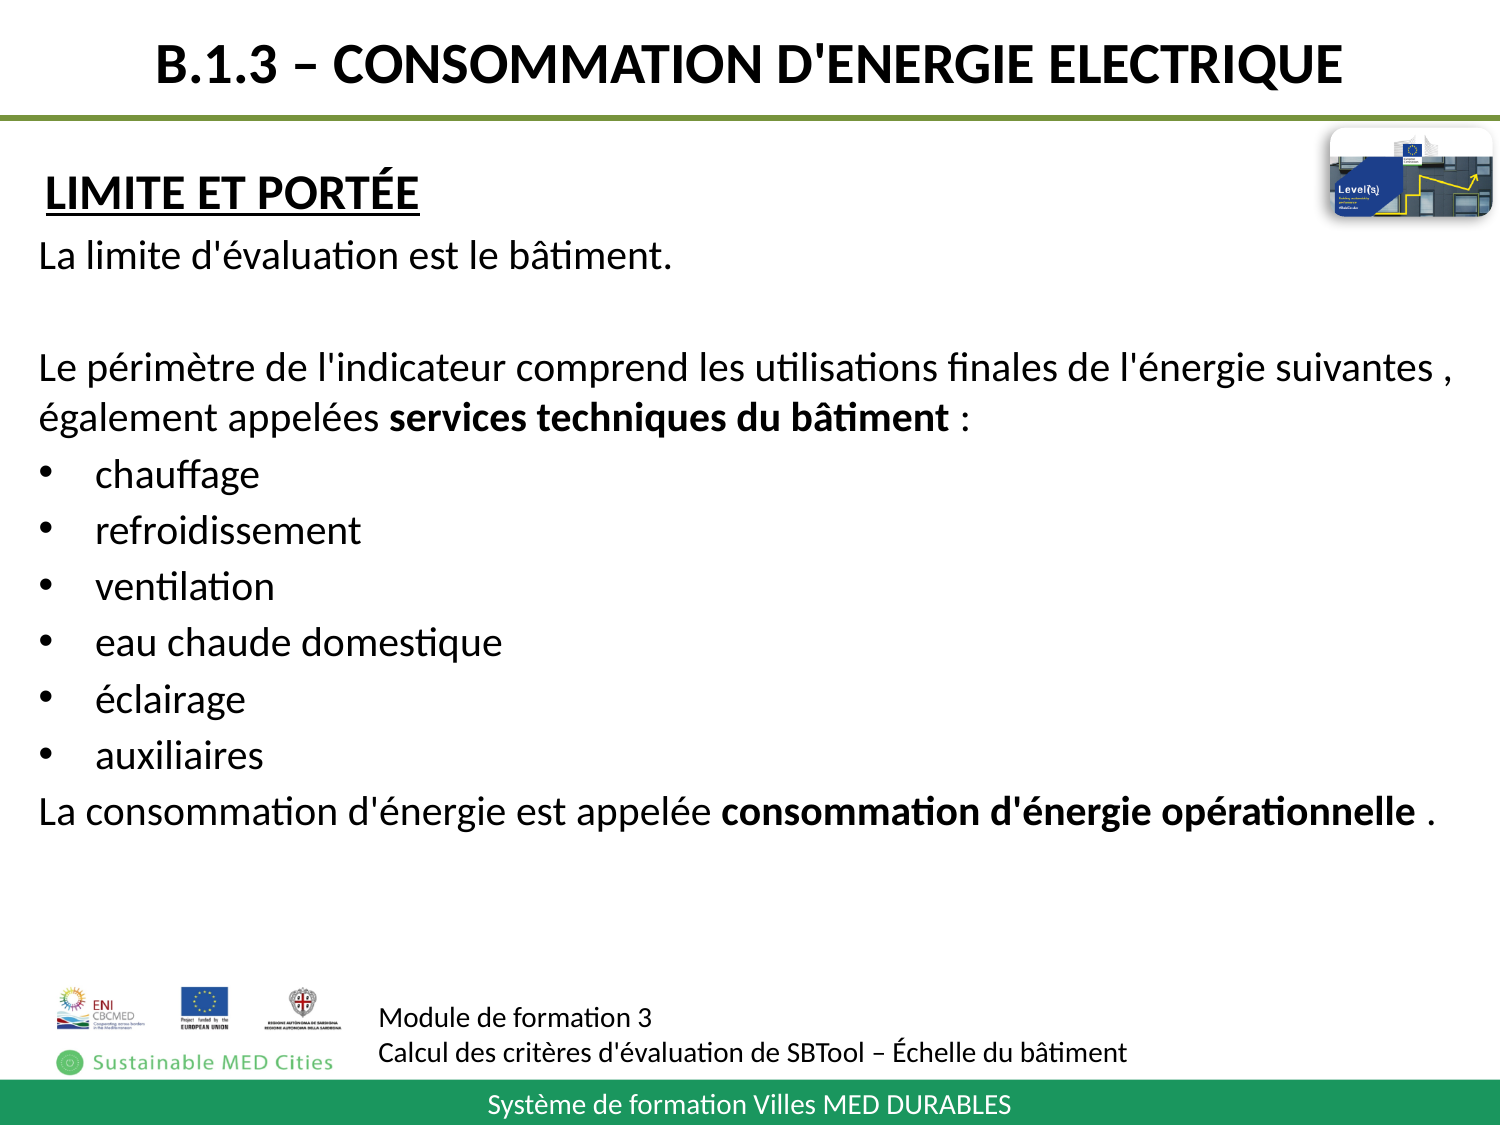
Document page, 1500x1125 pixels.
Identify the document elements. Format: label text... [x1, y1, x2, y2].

picture [1329, 127, 1493, 217]
text_box La limite d'évaluation est le bâtiment. Le périmètre de l'indicateur comprend les utilisations finales de l'énergie suivantes , également appelées services techniques du bâtiment : chauffage refroidissement ventilation eau chaude domestique éclairage auxiliaires La consommation d'énergie est appelée consommation d'énergie opérationnelle . [23, 219, 1477, 873]
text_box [0, 972, 1500, 1125]
title B.1.3 – CONSOMMATION D'ENERGIE ELECTRIQUE [0, 0, 1500, 121]
list LIMITE ET PORTÉE [30, 152, 1322, 219]
